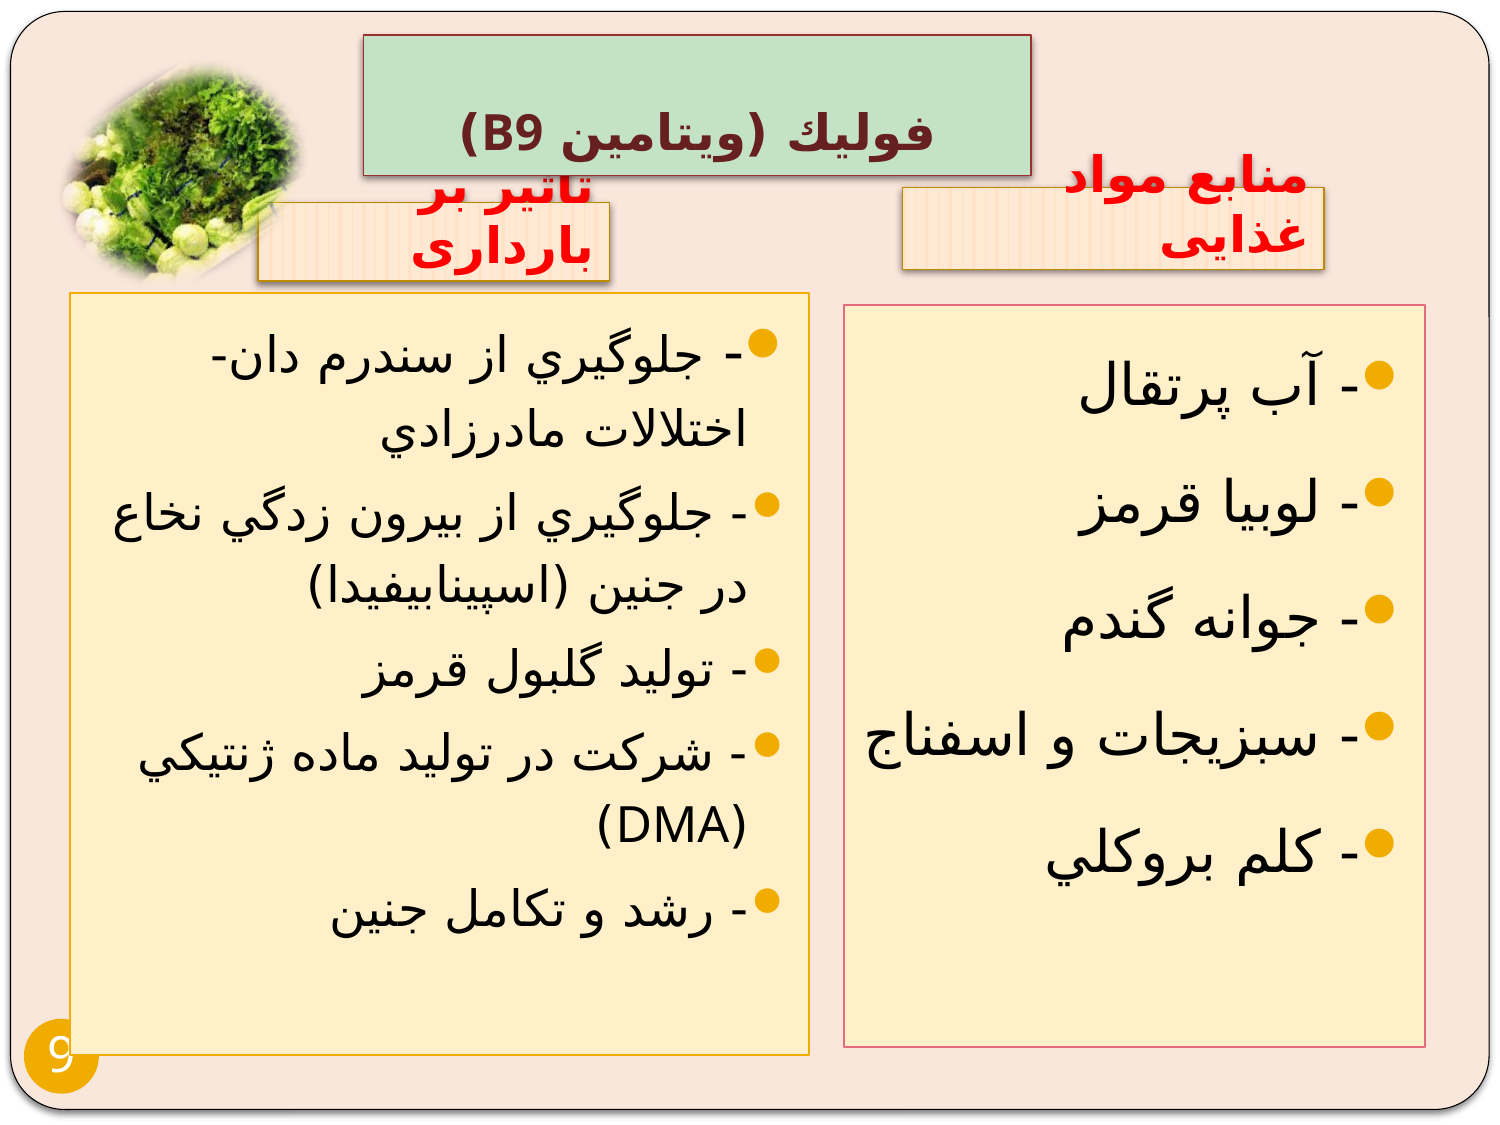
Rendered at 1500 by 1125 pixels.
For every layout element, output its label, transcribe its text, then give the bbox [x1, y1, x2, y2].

slide_number 9 [23, 1018, 99, 1094]
list منابع مواد غذایی [902, 187, 1325, 270]
list تاثیر بر بارداری [324, 202, 610, 282]
picture [45, 61, 319, 286]
list - جلوگيري از سندرم دان- اختلالات مادرزادي - جلوگيري از بيرون زدگي نخاع در جنين (اسپينابيفيدا) - توليد گلبول قرمز - شركت در توليد ماده ژنتيكي (DMA) - رشد و تكامل جنين [69, 292, 810, 1056]
title فوليك (ويتامين B9) [363, 34, 1032, 176]
list - آب پرتقال - لوبيا قرمز - جوانه گندم - سبزيجات و اسفناج - كلم بروكلي [843, 304, 1426, 1048]
